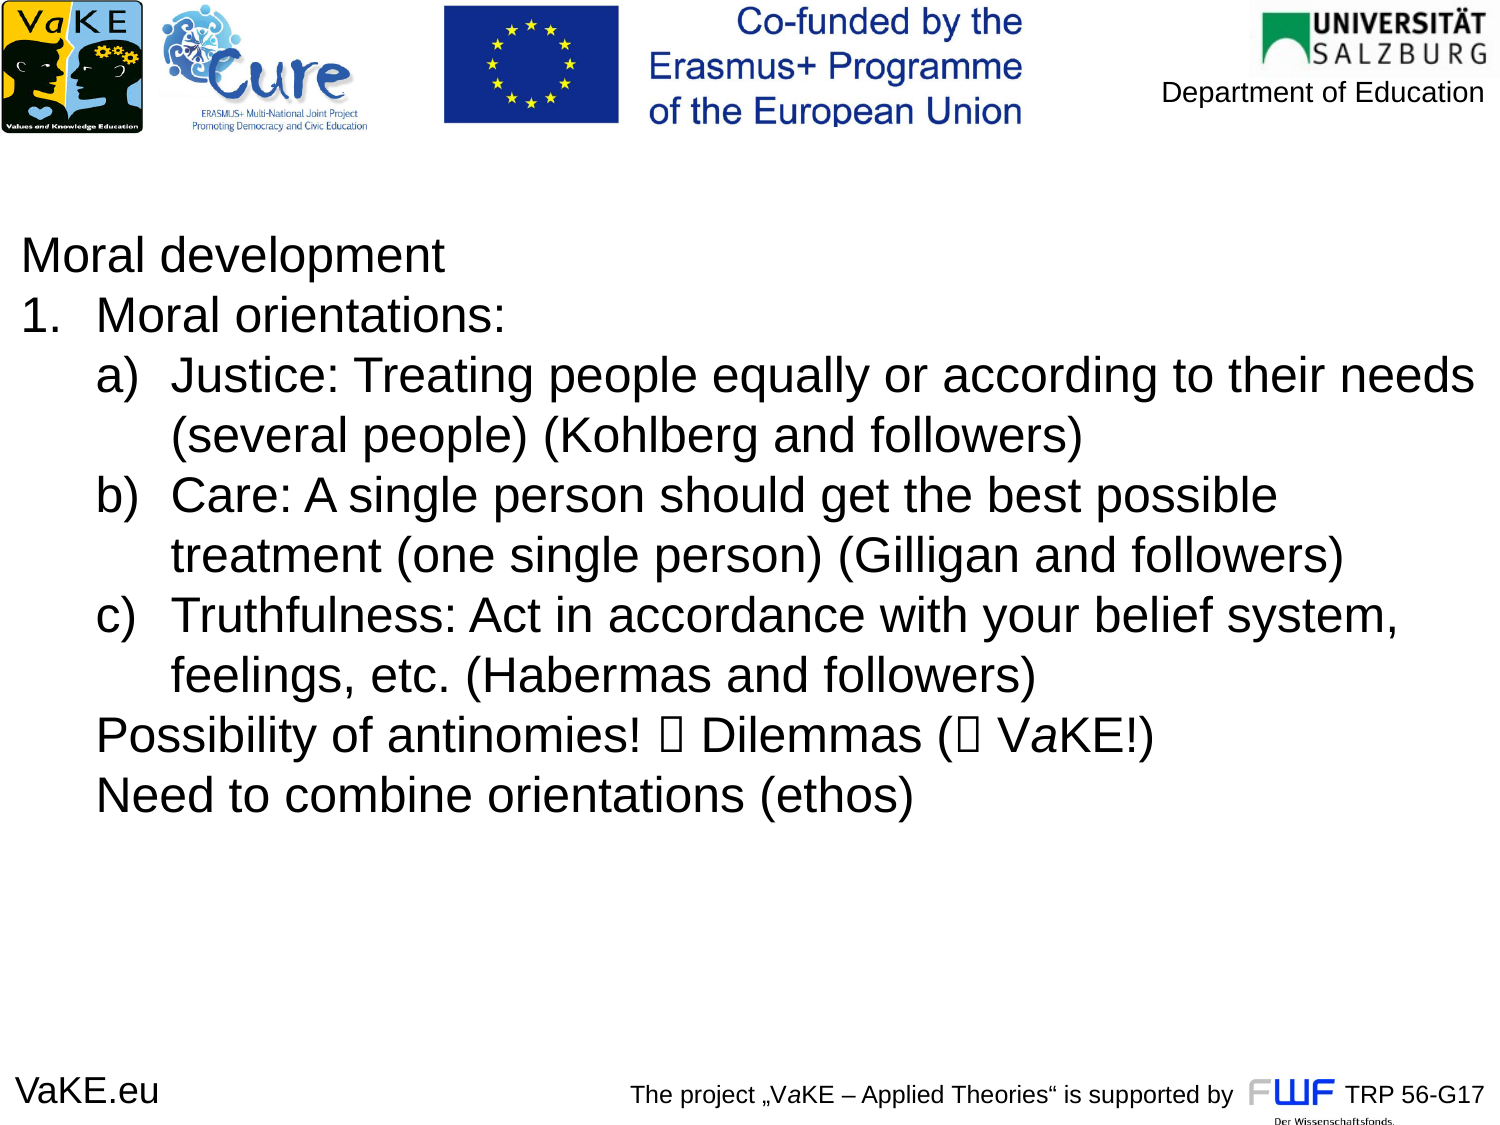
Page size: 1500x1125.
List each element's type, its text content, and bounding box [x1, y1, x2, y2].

picture [1249, 1079, 1394, 1125]
picture [1249, 0, 1500, 78]
picture [0, 0, 145, 135]
text_box Moral development Moral orientations: Justice: Treating people equally or according to their needs (several people) (Kohlberg and followers) Care: A single person should get the best possible treatment (one single person) (Gilligan and followers) Truthfulness: Act in accordance with your belief system, feelings, etc. (Habermas and followers) Possibility of antinomies!  Dilemmas ( VaKE!) Need to combine orientations (ethos) [5, 215, 1500, 831]
